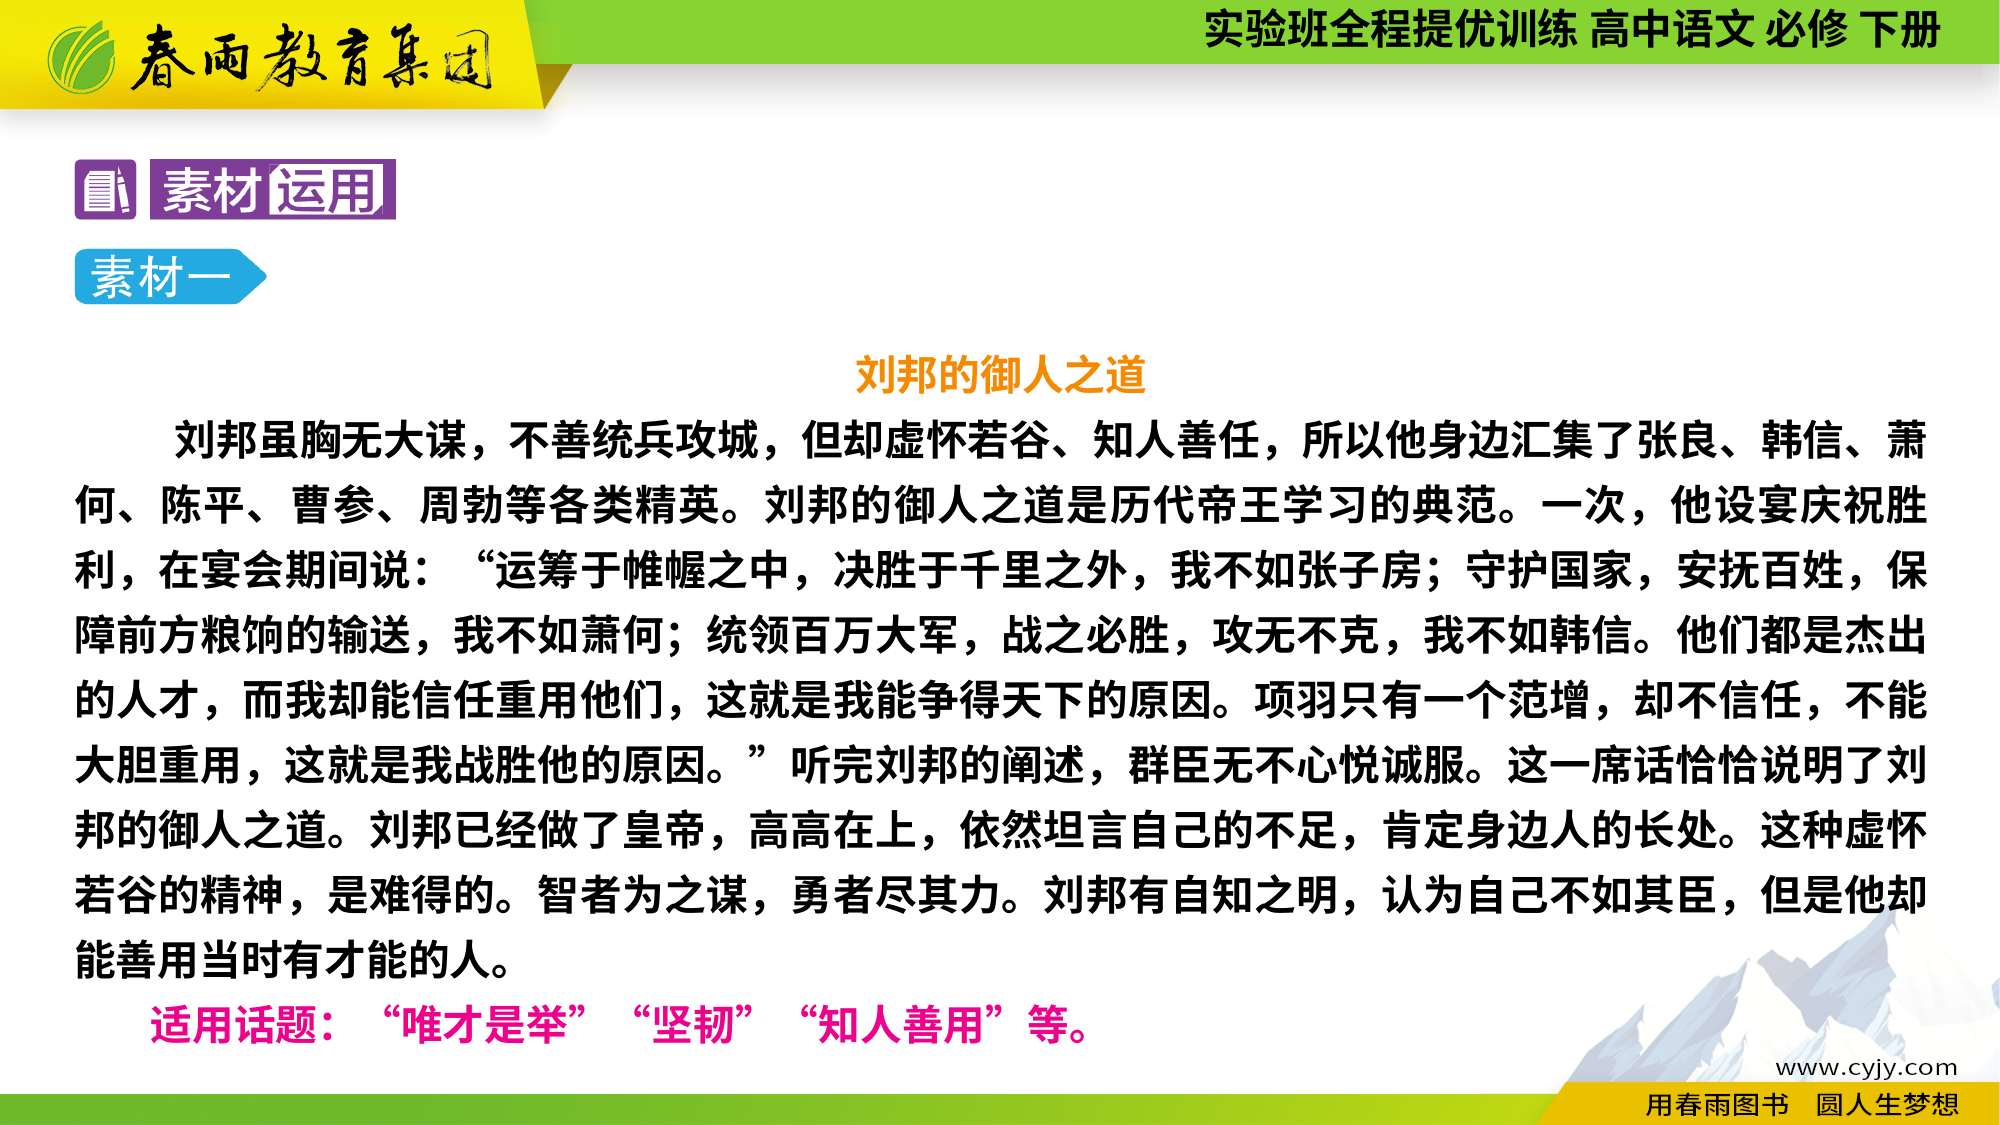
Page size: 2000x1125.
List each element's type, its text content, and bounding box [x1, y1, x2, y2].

list 刘邦的御人之道 刘邦虽胸无大谋，不善统兵攻城，但却虚怀若谷、知人善任，所以他身边汇集了张良、韩信、萧何、陈平、曹参、周勃等各类精英。刘邦的御人之道是历代帝王学习的典范。一次，他设宴庆祝胜利，在宴会期间说：“运筹于帷幄之中，决胜于千里之外，我不如张子房；守护国家，安抚百姓，保障前方粮饷的输送，我不如萧何；统领百万大军，战之必胜，攻无不克，我不如韩信。他们都是杰出的人才，而我却能信任重用他们，这就是我能争得天下的原因。项羽只有一个范增，却不信任，不能大胆重用，这就是我战胜他的原因。”听完刘邦的阐述，群臣无不心悦诚服。这一席话恰恰说明了刘邦的御人之道。刘邦已经做了皇帝，高高在上，依然坦言自己的不足，肯定身边人的长处。这种虚怀若谷的精神，是难得的。智者为之谋，勇者尽其力。刘邦有自知之明，认为自己不如其臣，但是他却能善用当时有才能的人。 适用话题：“唯才是举”“坚韧”“知人善用”等。 [59, 326, 1944, 1057]
picture [0, 0, 2000, 1125]
